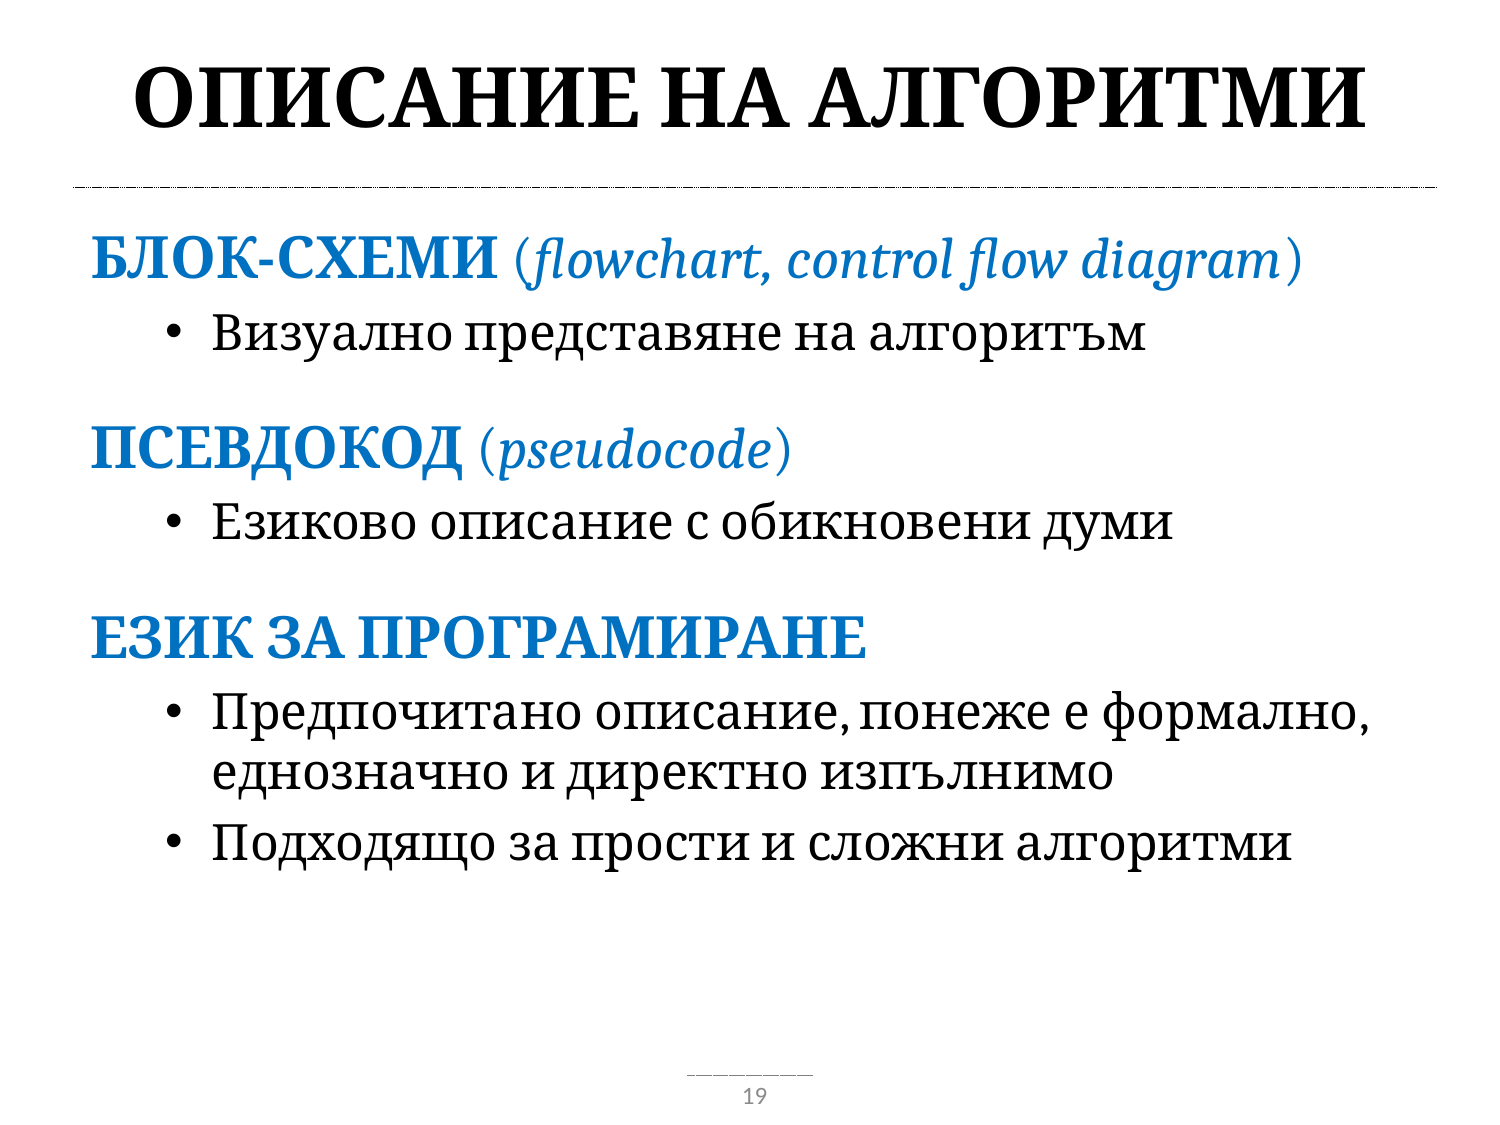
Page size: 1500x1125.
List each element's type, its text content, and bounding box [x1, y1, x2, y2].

title Описание на алгоритми [0, 0, 1500, 188]
slide_number 19 [579, 1065, 930, 1125]
list Блок-схеми (flowchart, control flow diagram) Визуално представяне на алгоритъм Псевдокод (pseudocode) Езиково описание с обикновени думи Език за програмиране Предпочитано описание, понеже е формално, еднозначно и директно изпълнимо Подходящо за прости и сложни алгоритми [75, 212, 1450, 1063]
